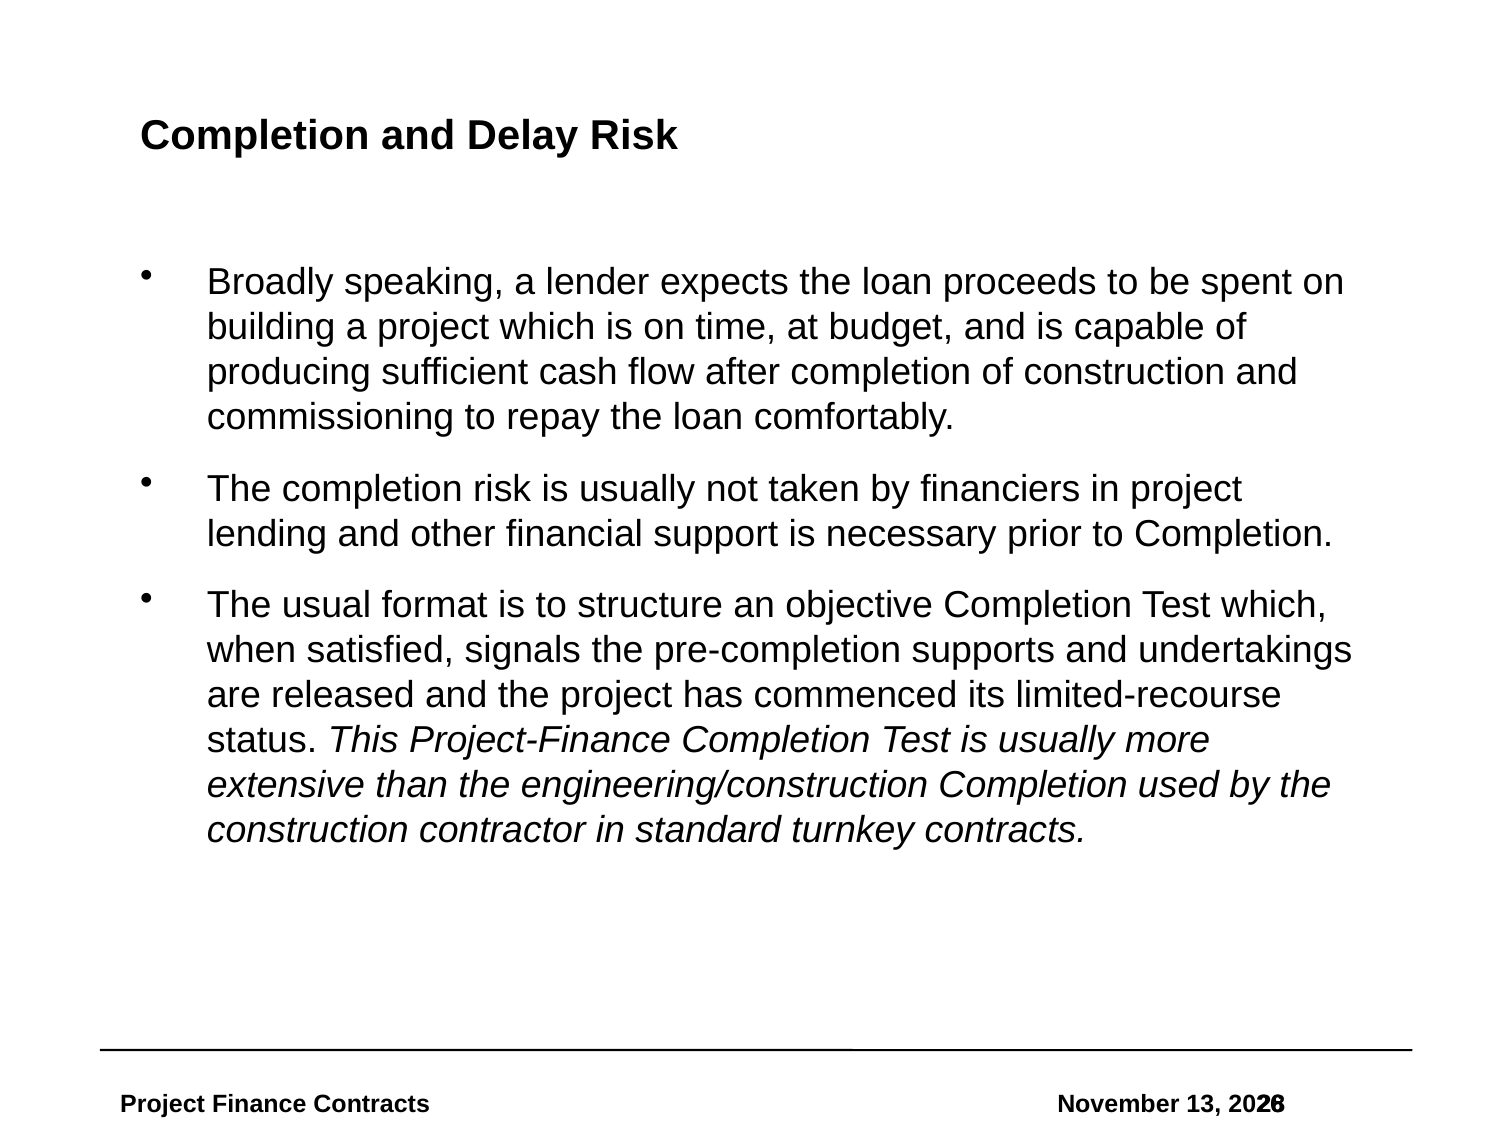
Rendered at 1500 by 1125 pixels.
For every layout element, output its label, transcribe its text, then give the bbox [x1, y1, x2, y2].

title Completion and Delay Risk [124, 99, 1288, 226]
list Broadly speaking, a lender expects the loan proceeds to be spent on building a project which is on time, at budget, and is capable of producing sufficient cash flow after completion of construction and commissioning to repay the loan comfortably. The completion risk is usually not taken by financiers in project lending and other financial support is necessary prior to Completion. The usual format is to structure an objective Completion Test which, when satisfied, signals the pre-completion supports and undertakings are released and the project has commenced its limited-recourse status. This Project-Finance Completion Test is usually more extensive than the engineering/construction Completion used by the construction contractor in standard turnkey contracts. [124, 249, 1376, 1001]
